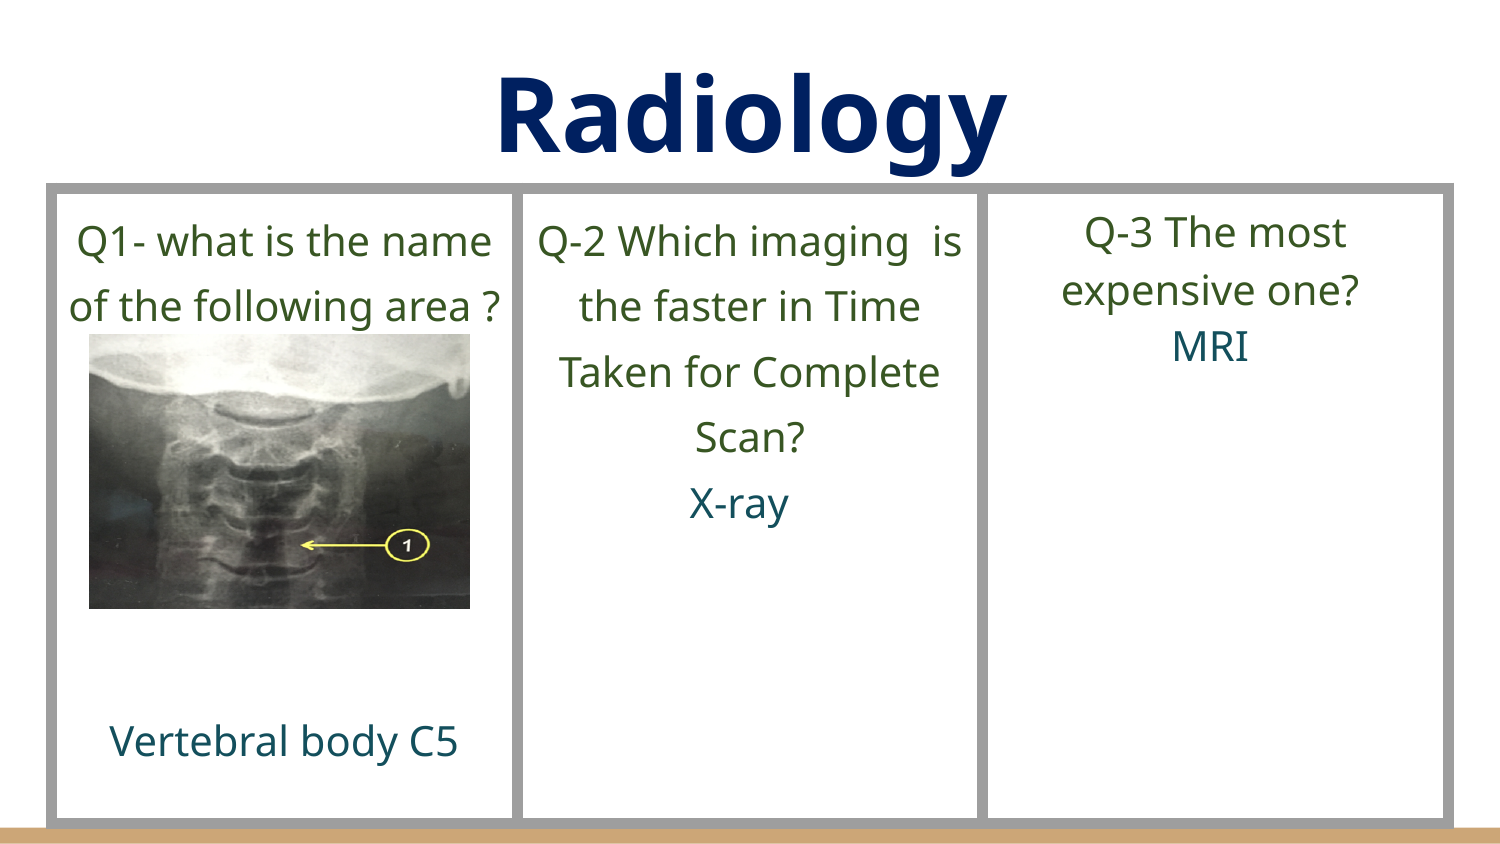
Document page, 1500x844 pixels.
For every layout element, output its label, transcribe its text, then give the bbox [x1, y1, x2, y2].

picture [88, 333, 471, 610]
table_header Q1- what is the name of the following area ? Vertebral body C5 [57, 194, 512, 818]
table_header Q-3 The most expensive one? MRI [988, 194, 1443, 818]
title Radiology [51, 51, 1449, 183]
table_header Q-2 Which imaging is the faster in Time Taken for Complete Scan? X-ray [523, 194, 977, 818]
